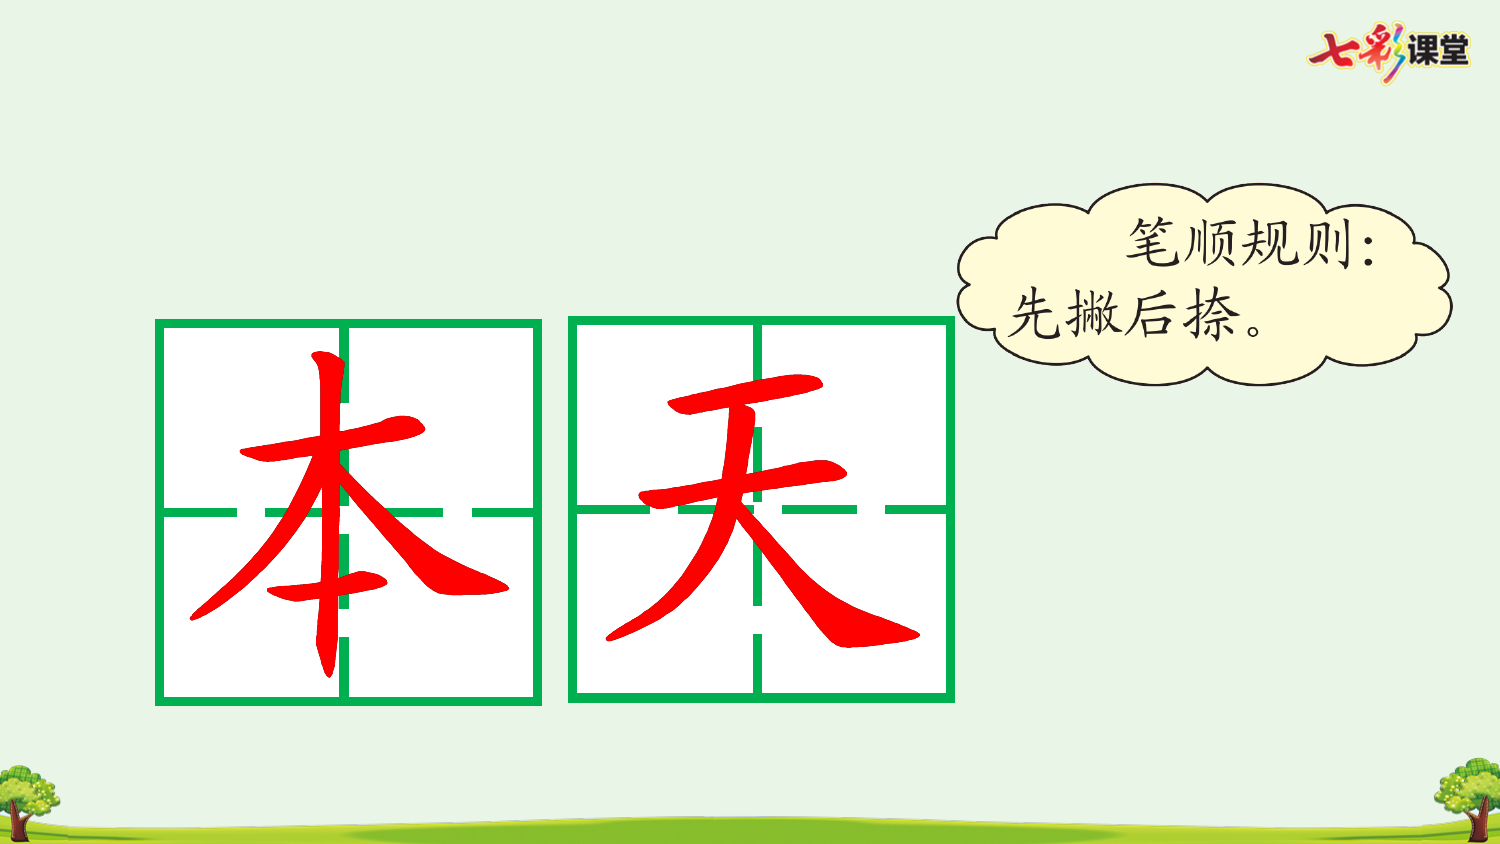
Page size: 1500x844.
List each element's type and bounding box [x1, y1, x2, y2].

text_box [572, 320, 954, 702]
text_box [190, 352, 509, 677]
picture [1305, 20, 1473, 87]
picture [0, 750, 1500, 844]
picture [953, 177, 1454, 391]
text_box [159, 323, 540, 706]
text_box [606, 375, 920, 647]
